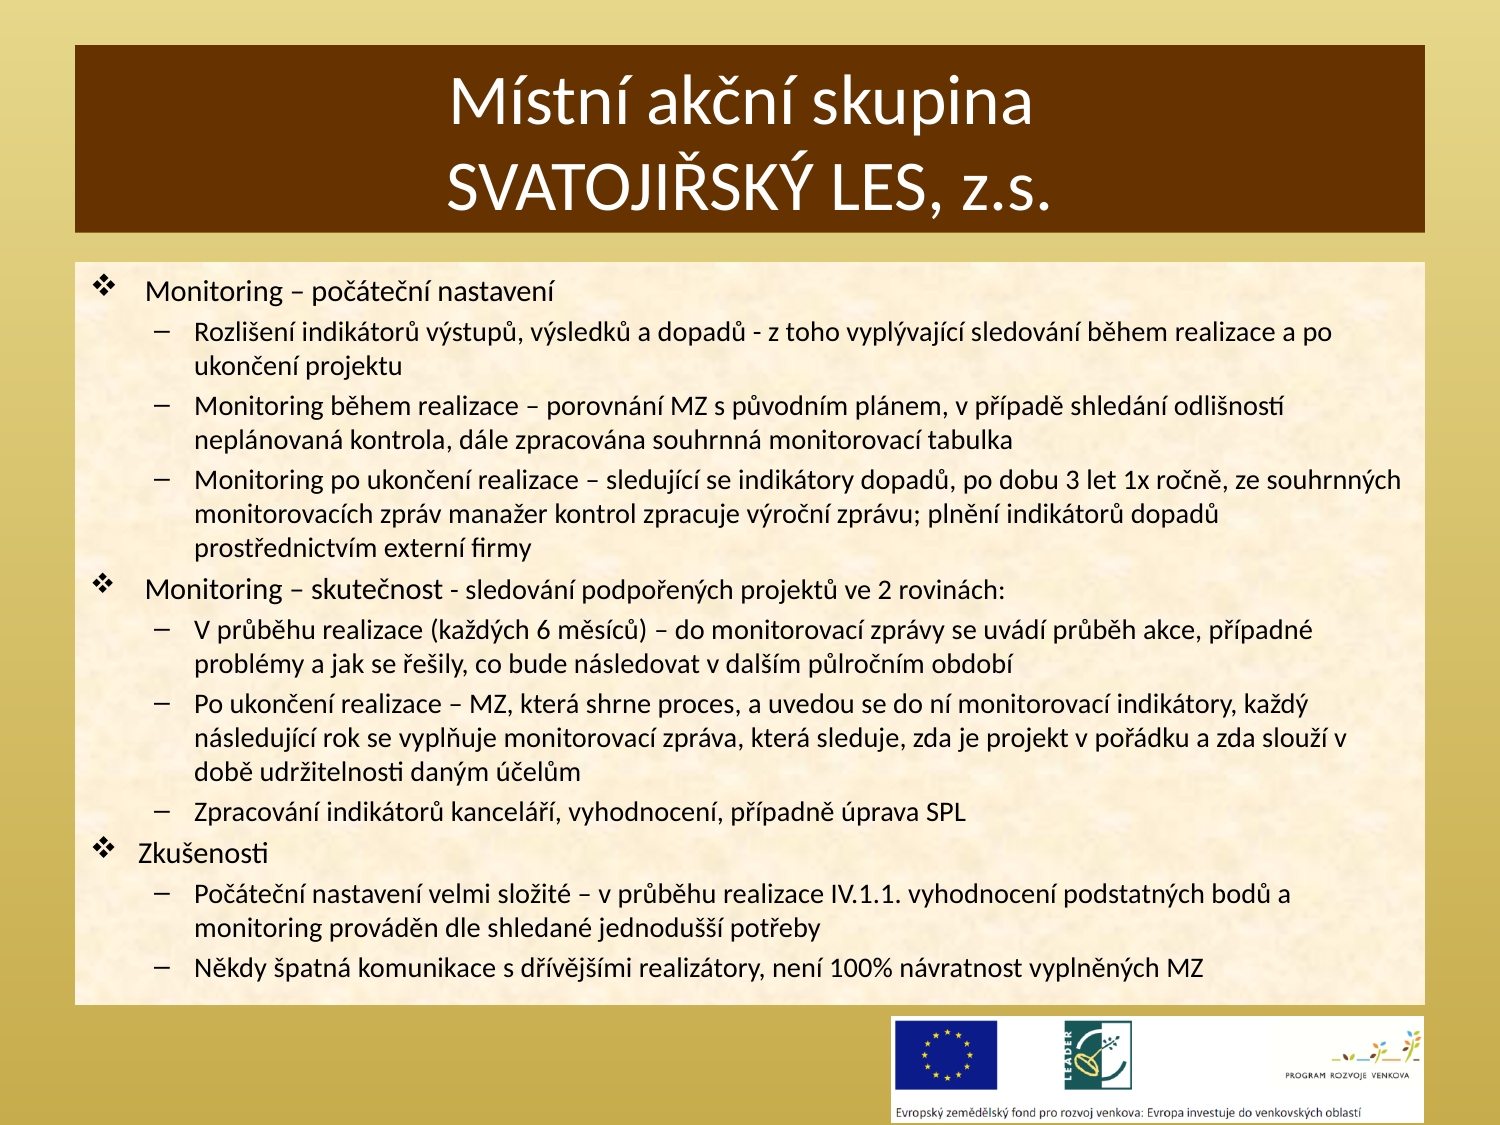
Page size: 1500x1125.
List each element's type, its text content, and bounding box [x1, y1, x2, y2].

title Místní akční skupina SVATOJIŘSKÝ LES, z.s. [75, 45, 1425, 233]
list Monitoring – počáteční nastavení Rozlišení indikátorů výstupů, výsledků a dopadů - z toho vyplývající sledování během realizace a po ukončení projektu Monitoring během realizace – porovnání MZ s původním plánem, v případě shledání odlišností neplánovaná kontrola, dále zpracována souhrnná monitorovací tabulka Monitoring po ukončení realizace – sledující se indikátory dopadů, po dobu 3 let 1x ročně, ze souhrnných monitorovacích zpráv manažer kontrol zpracuje výroční zprávu; plnění indikátorů dopadů prostřednictvím externí firmy Monitoring – skutečnost - sledování podpořených projektů ve 2 rovinách: V průběhu realizace (každých 6 měsíců) – do monitorovací zprávy se uvádí průběh akce, případné problémy a jak se řešily, co bude následovat v dalším půlročním období Po ukončení realizace – MZ, která shrne proces, a uvedou se do ní monitorovací indikátory, každý následující rok se vyplňuje monitorovací zpráva, která sleduje, zda je projekt v pořádku a zda slouží v době udržitelnosti daným účelům Zpracování indikátorů kanceláří, vyhodnocení, případně úprava SPL Zkušenosti Počáteční nastavení velmi složité – v průběhu realizace IV.1.1. vyhodnocení podstatných bodů a monitoring prováděn dle shledané jednodušší potřeby Někdy špatná komunikace s dřívějšími realizátory, není 100% návratnost vyplněných MZ [75, 262, 1425, 1005]
picture [891, 1016, 1424, 1123]
